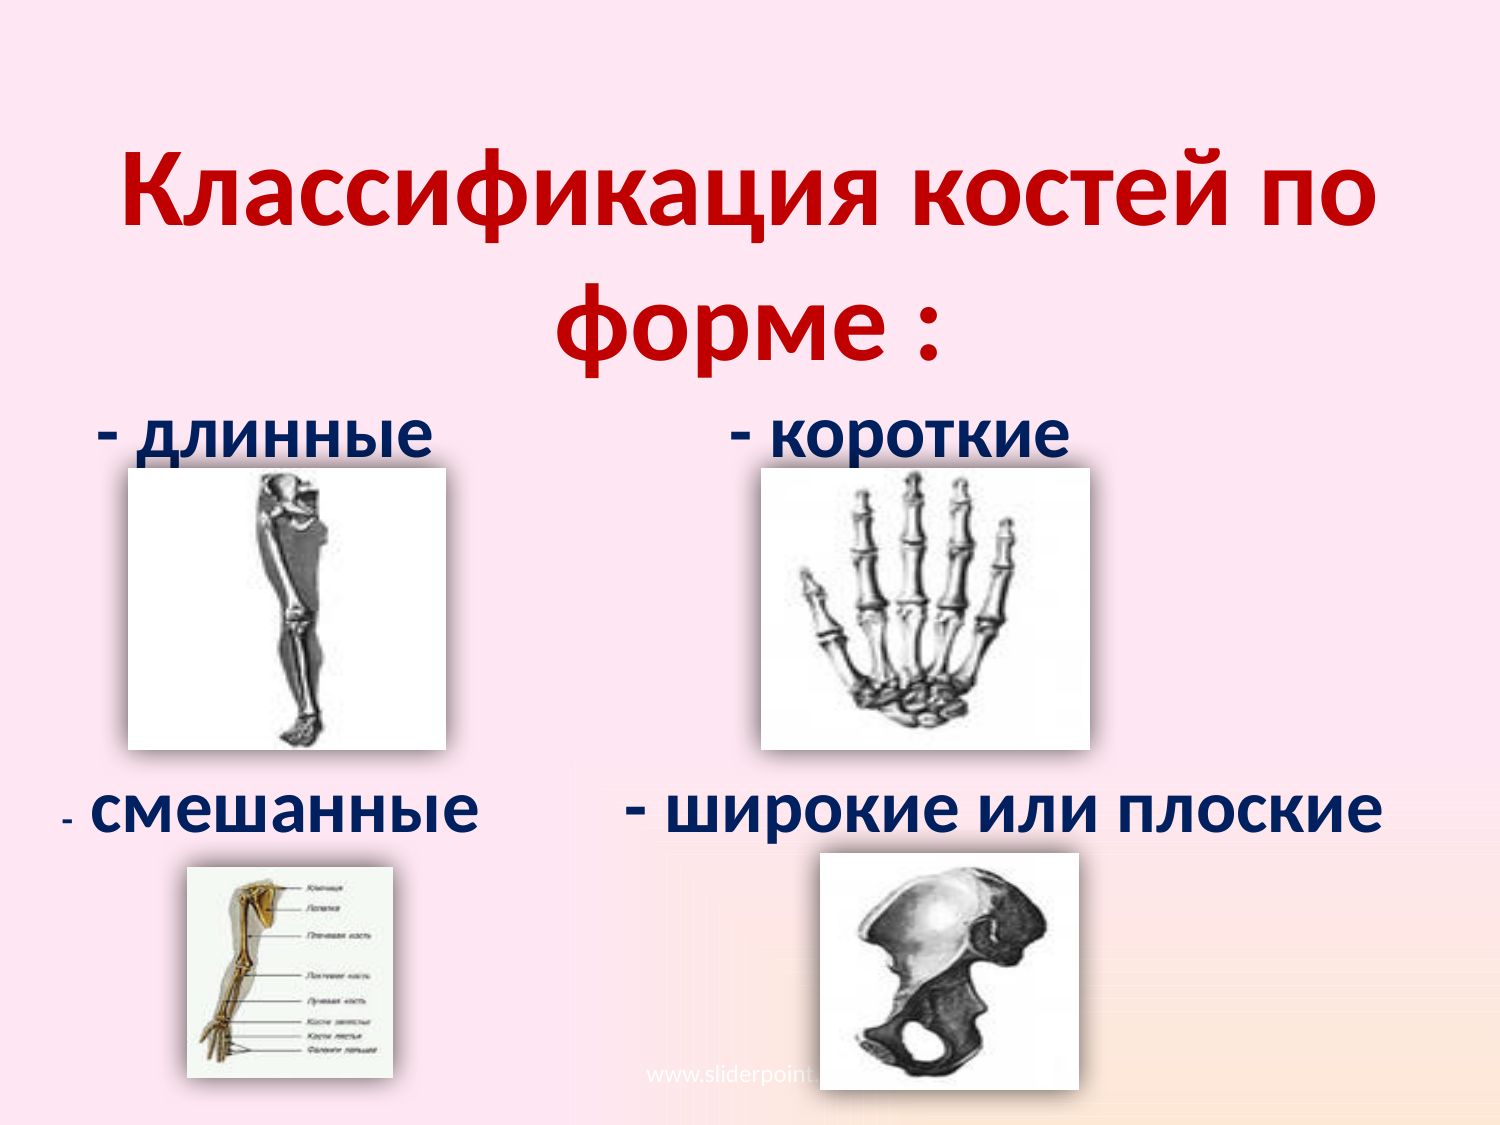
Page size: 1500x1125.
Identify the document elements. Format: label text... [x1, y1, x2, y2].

picture [128, 468, 446, 751]
picture [761, 468, 1090, 751]
text_box Классификация костей по форме : [58, 105, 1442, 391]
text_box - короткие [714, 374, 1407, 480]
footer www.sliderpoint.org [512, 1042, 988, 1103]
picture [820, 853, 1079, 1091]
text_box - длинные [82, 374, 714, 480]
picture [187, 866, 394, 1079]
text_box - широкие или плоские [610, 749, 1500, 855]
text_box - смешанные [46, 749, 610, 855]
